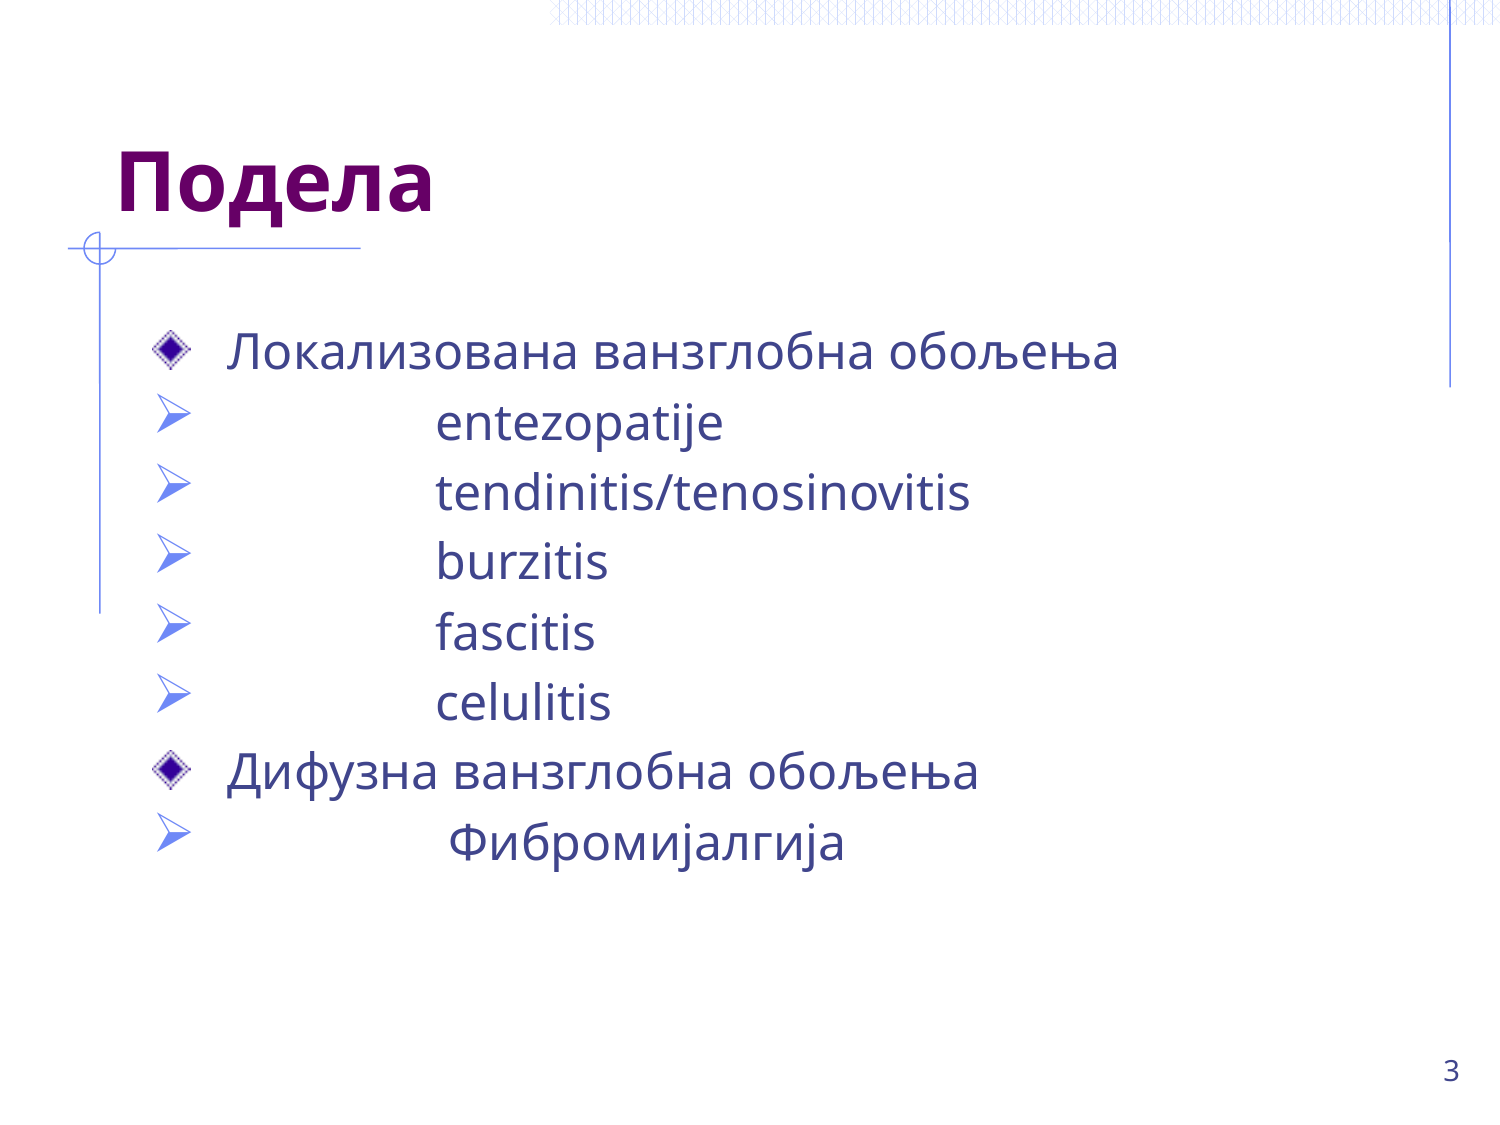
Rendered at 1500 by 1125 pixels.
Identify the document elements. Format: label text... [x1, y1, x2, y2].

slide_number 3 [1162, 1025, 1475, 1100]
picture [152, 750, 191, 790]
title Подела [99, 49, 1376, 238]
list Локализована ванзглобна обољења entezopatije tendinitis/tenosinovitis burzitis fascitis celulitis Дифузна ванзглобна обољења Фибромијалгија [137, 312, 1413, 988]
picture [152, 330, 191, 370]
